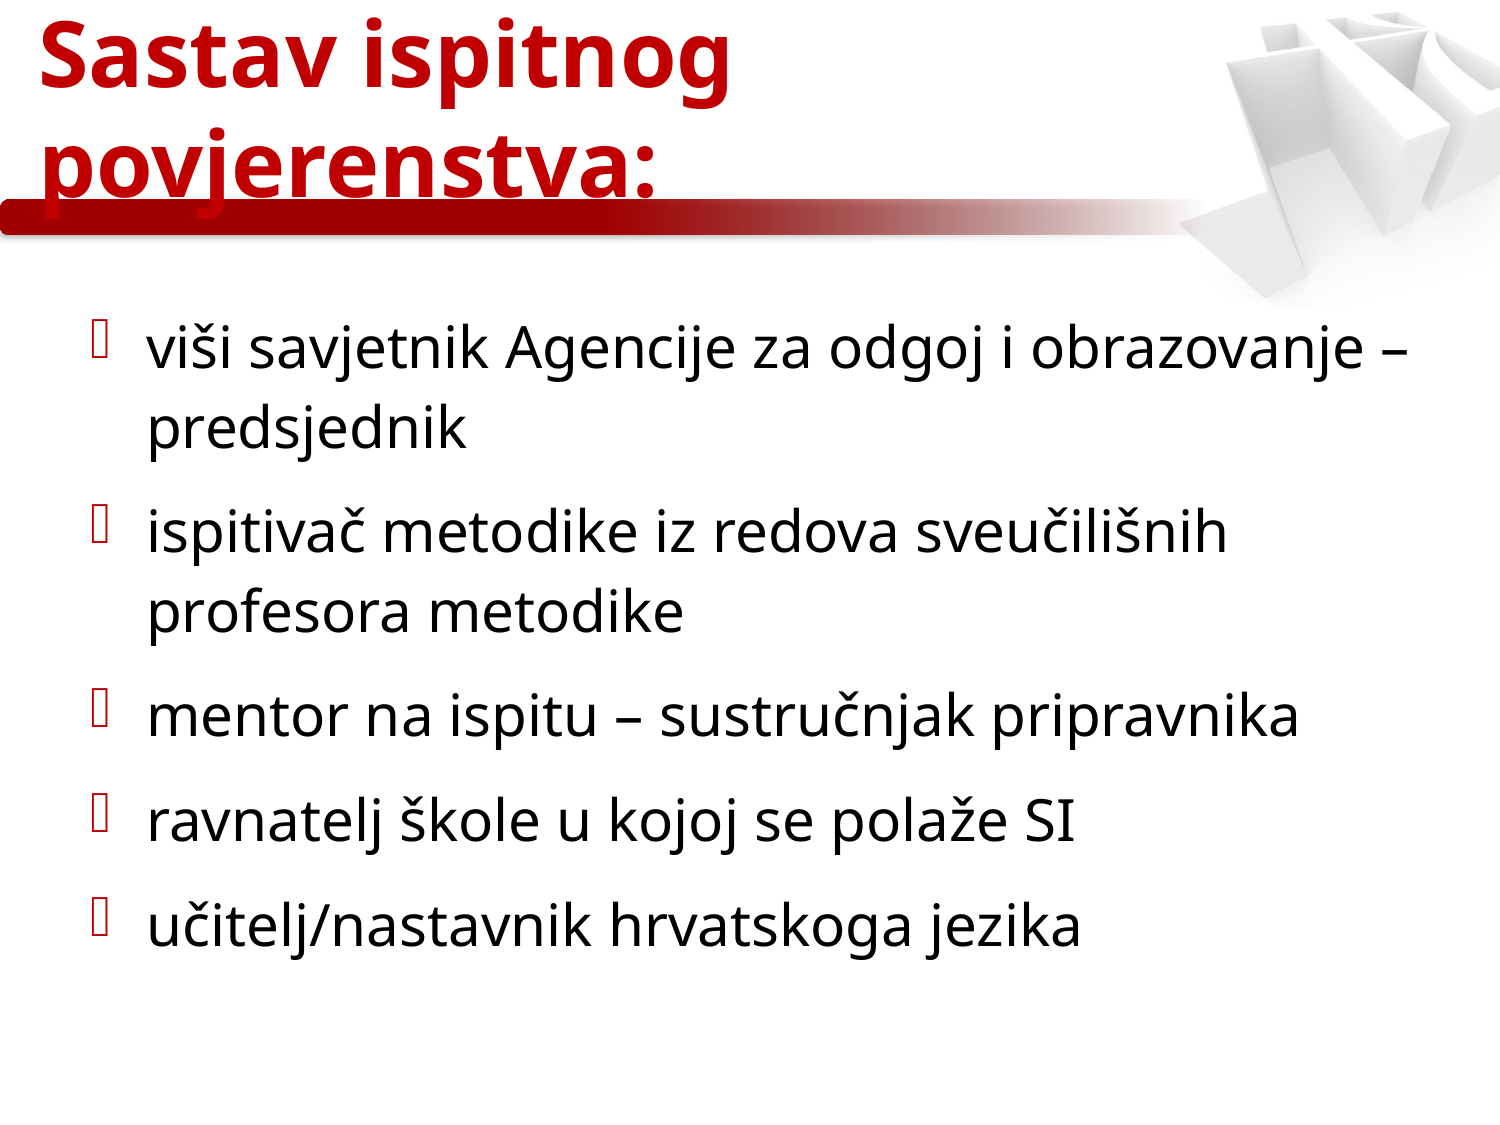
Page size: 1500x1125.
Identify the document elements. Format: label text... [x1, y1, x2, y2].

title Sastav ispitnog povjerenstva: [23, 11, 1219, 200]
list viši savjetnik Agencije za odgoj i obrazovanje – predsjednik ispitivač metodike iz redova sveučilišnih profesora metodike mentor na ispitu – sustručnjak pripravnika ravnatelj škole u kojoj se polaže SI učitelj/nastavnik hrvatskoga jezika [75, 292, 1425, 1090]
picture [1171, 0, 1500, 307]
